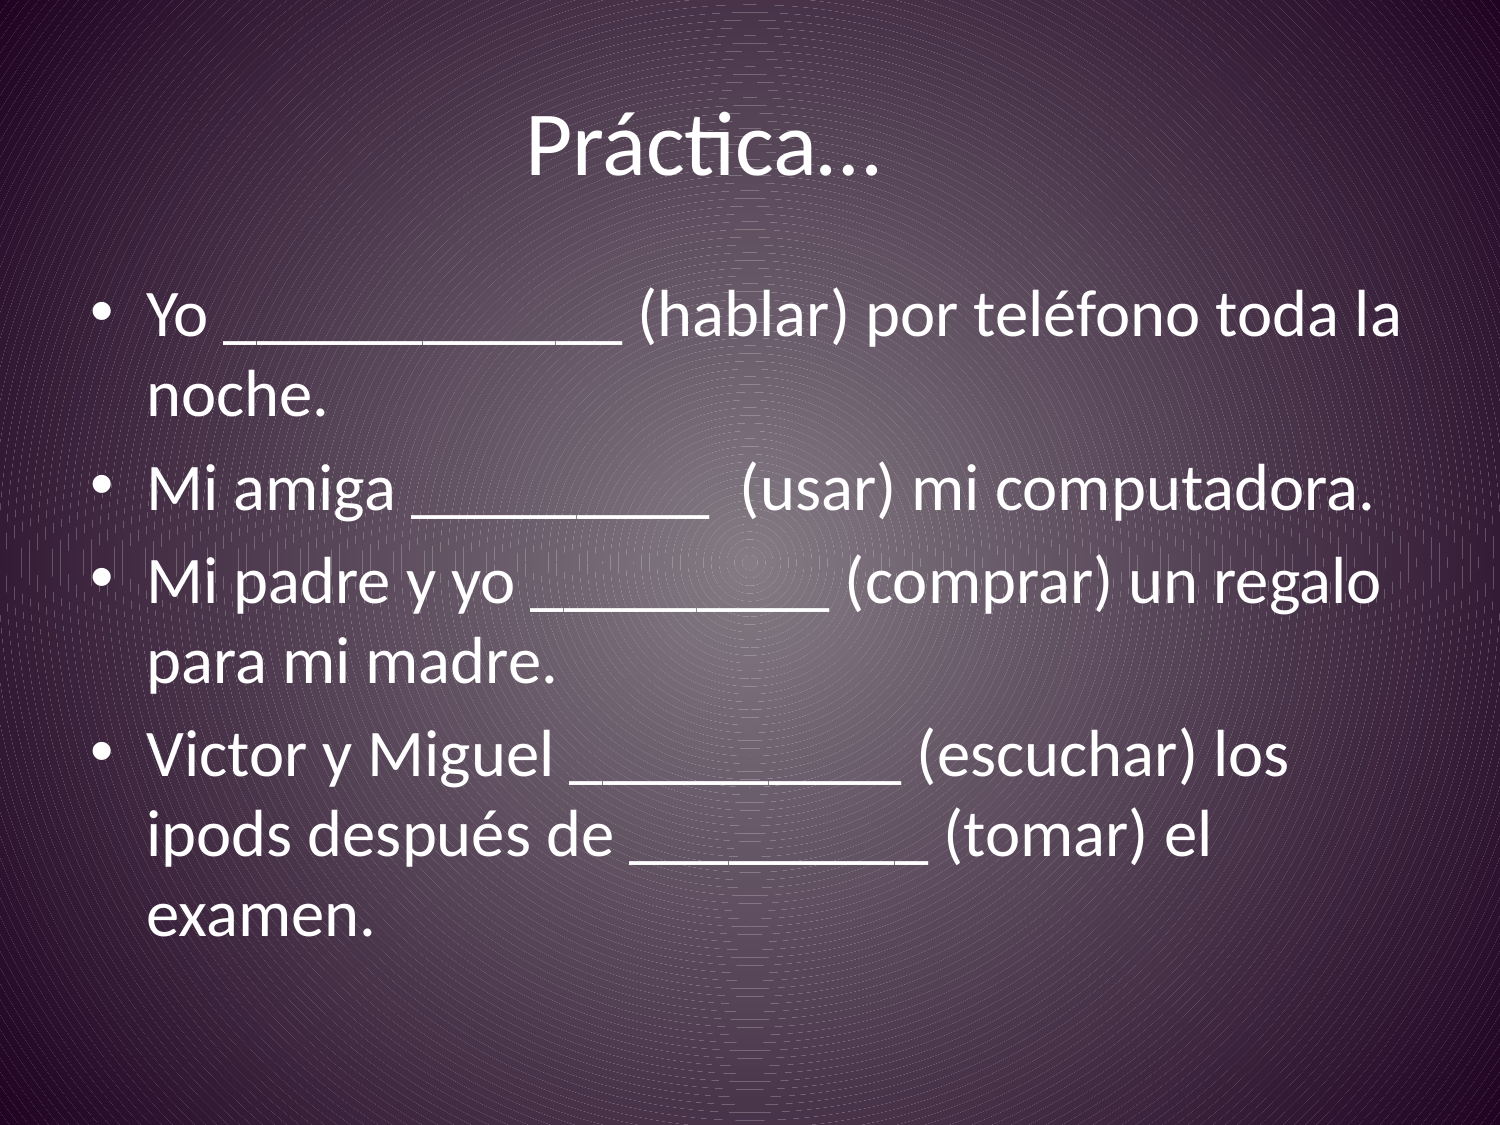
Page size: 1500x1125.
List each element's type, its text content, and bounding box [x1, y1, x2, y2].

list Yo ____________ (hablar) por teléfono toda la noche. Mi amiga _________ (usar) mi computadora. Mi padre y yo _________ (comprar) un regalo para mi madre. Victor y Miguel __________ (escuchar) los ipods después de _________ (tomar) el examen. [75, 262, 1425, 1005]
title Práctica… [75, 45, 1425, 233]
